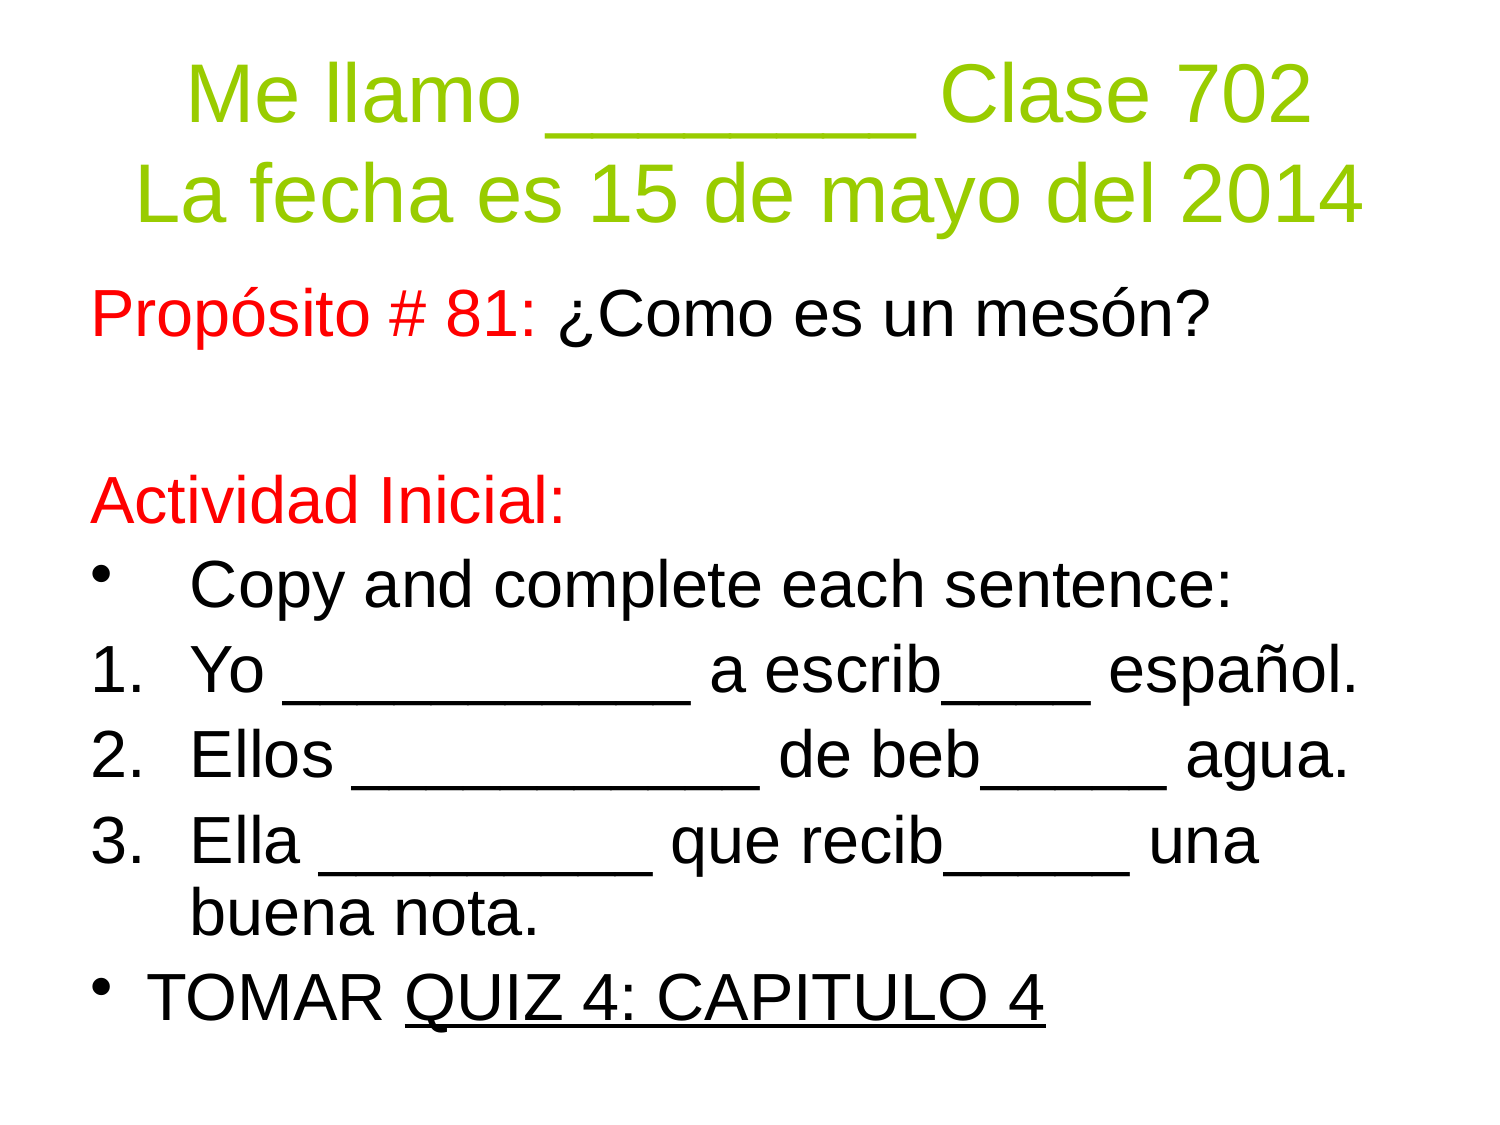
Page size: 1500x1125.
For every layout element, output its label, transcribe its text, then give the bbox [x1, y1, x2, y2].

title Me llamo ________ Clase 702 La fecha es 15 de mayo del 2014 [75, 45, 1425, 233]
list Propósito # 81: ¿Como es un mesón? Actividad Inicial: Copy and complete each sentence: Yo ___________ a escrib____ español. Ellos ___________ de beb_____ agua. Ella _________ que recib_____ una buena nota. TOMAR QUIZ 4: CAPITULO 4 [75, 262, 1425, 1005]
